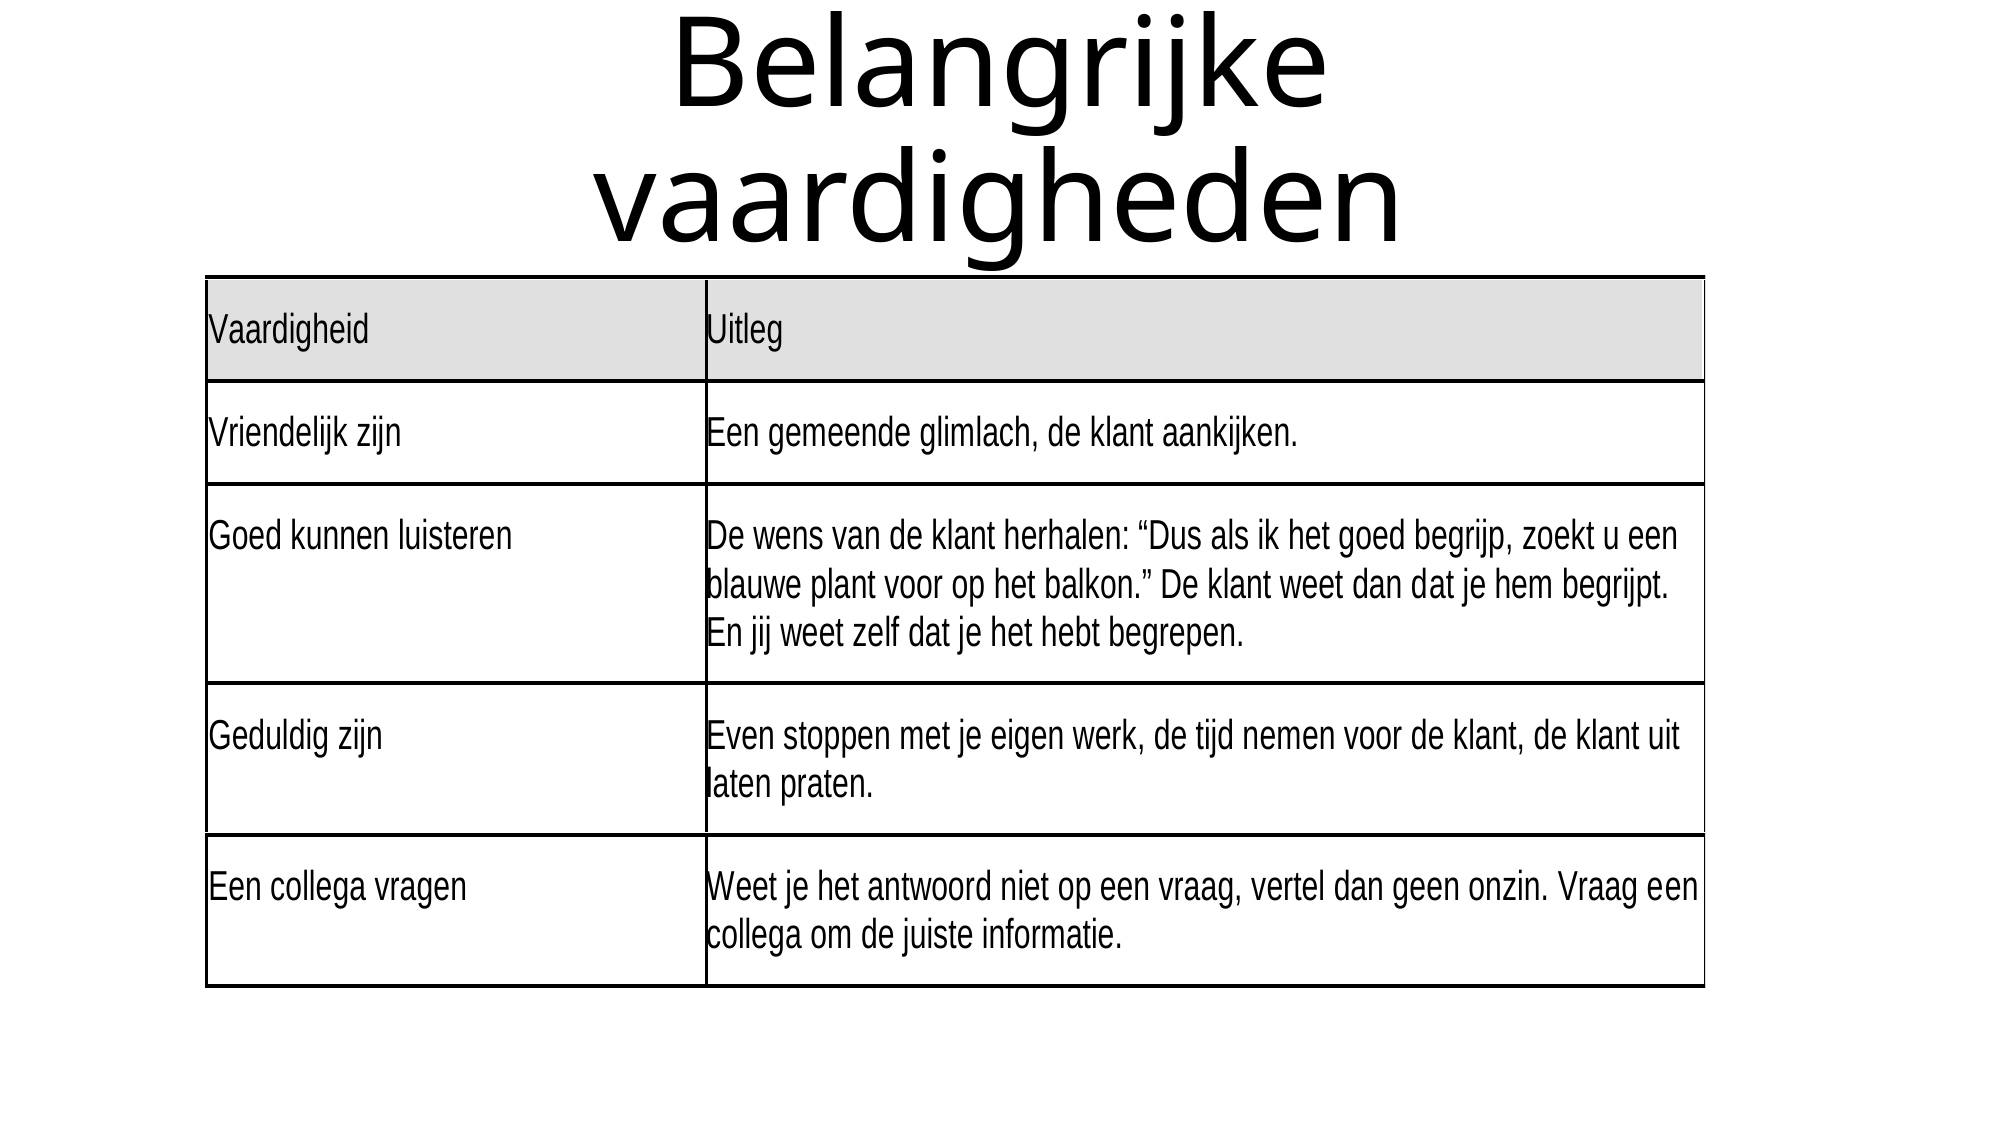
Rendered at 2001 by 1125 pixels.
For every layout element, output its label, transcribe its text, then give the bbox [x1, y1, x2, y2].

title Belangrijke vaardigheden [362, 0, 1638, 275]
picture [203, 275, 1706, 1095]
